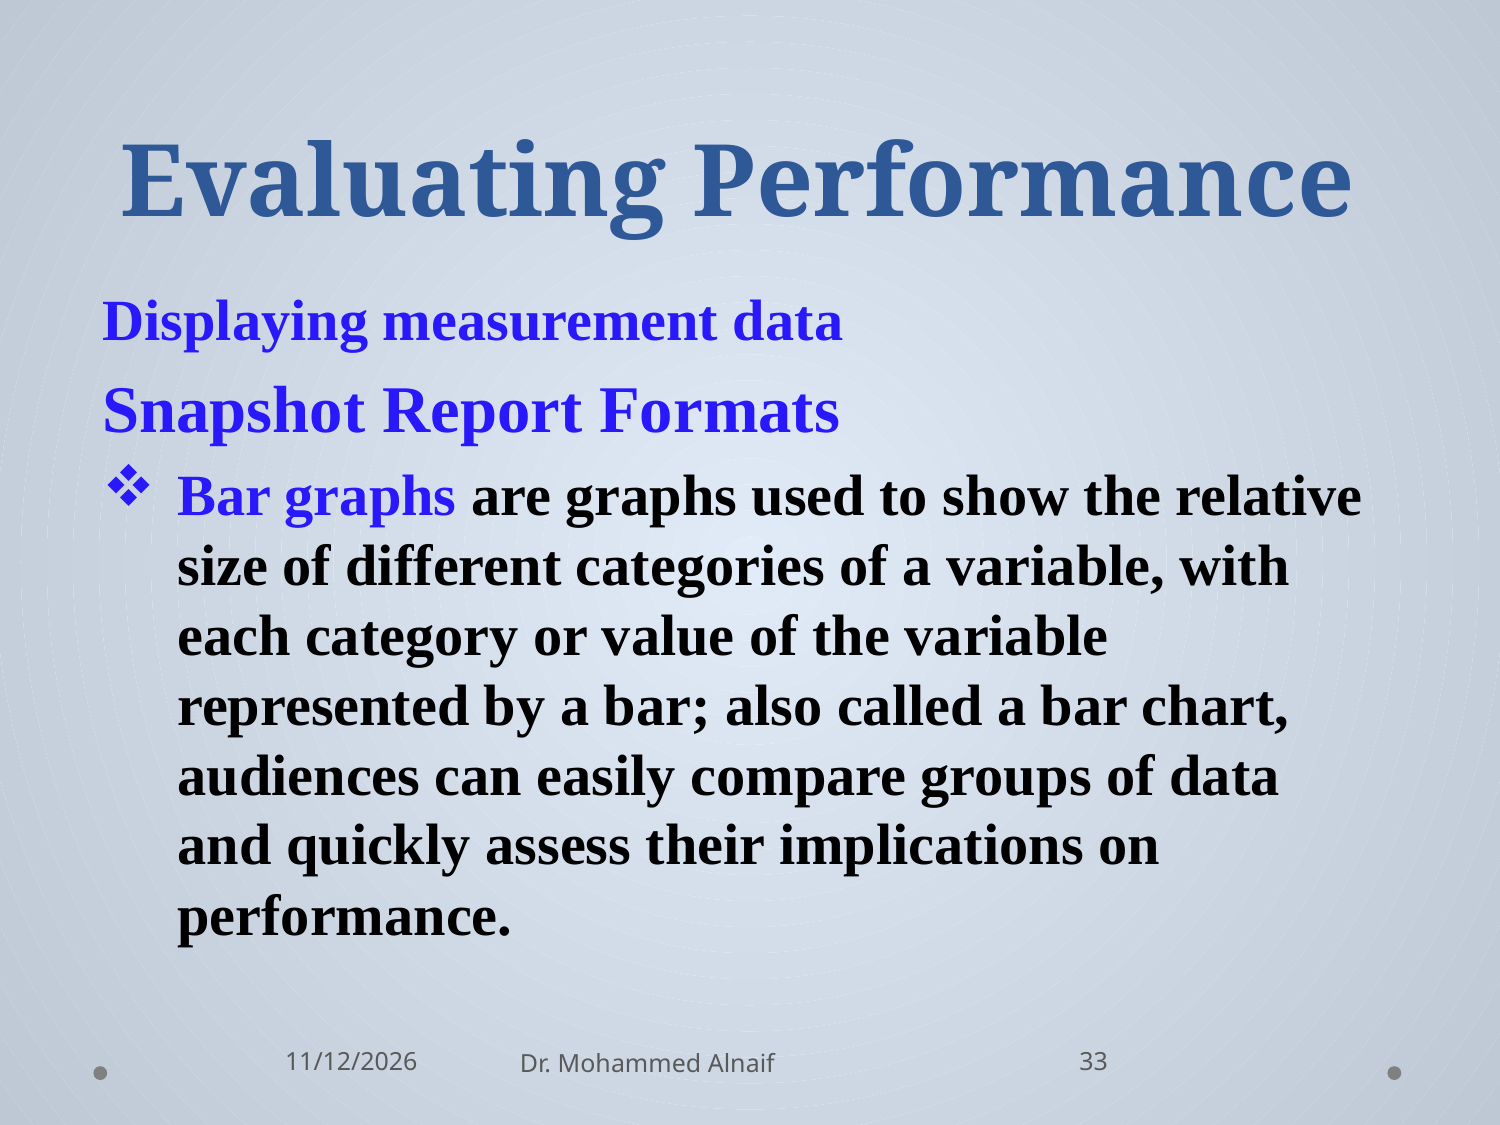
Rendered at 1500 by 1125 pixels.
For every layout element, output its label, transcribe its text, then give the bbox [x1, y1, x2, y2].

footer Dr. Mohammed Alnaif [512, 1025, 988, 1100]
subtitle Displaying measurement data Snapshot Report Formats Bar graphs are graphs used to show the relative size of different categories of a variable, with each category or value of the variable represented by a bar; also called a bar chart, audiences can easily compare groups of data and quickly assess their implications on performance. [87, 275, 1388, 1001]
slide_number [75, 1025, 425, 1100]
slide_number 33 [1074, 1025, 1425, 1100]
title Evaluating Performance [100, 78, 1376, 244]
